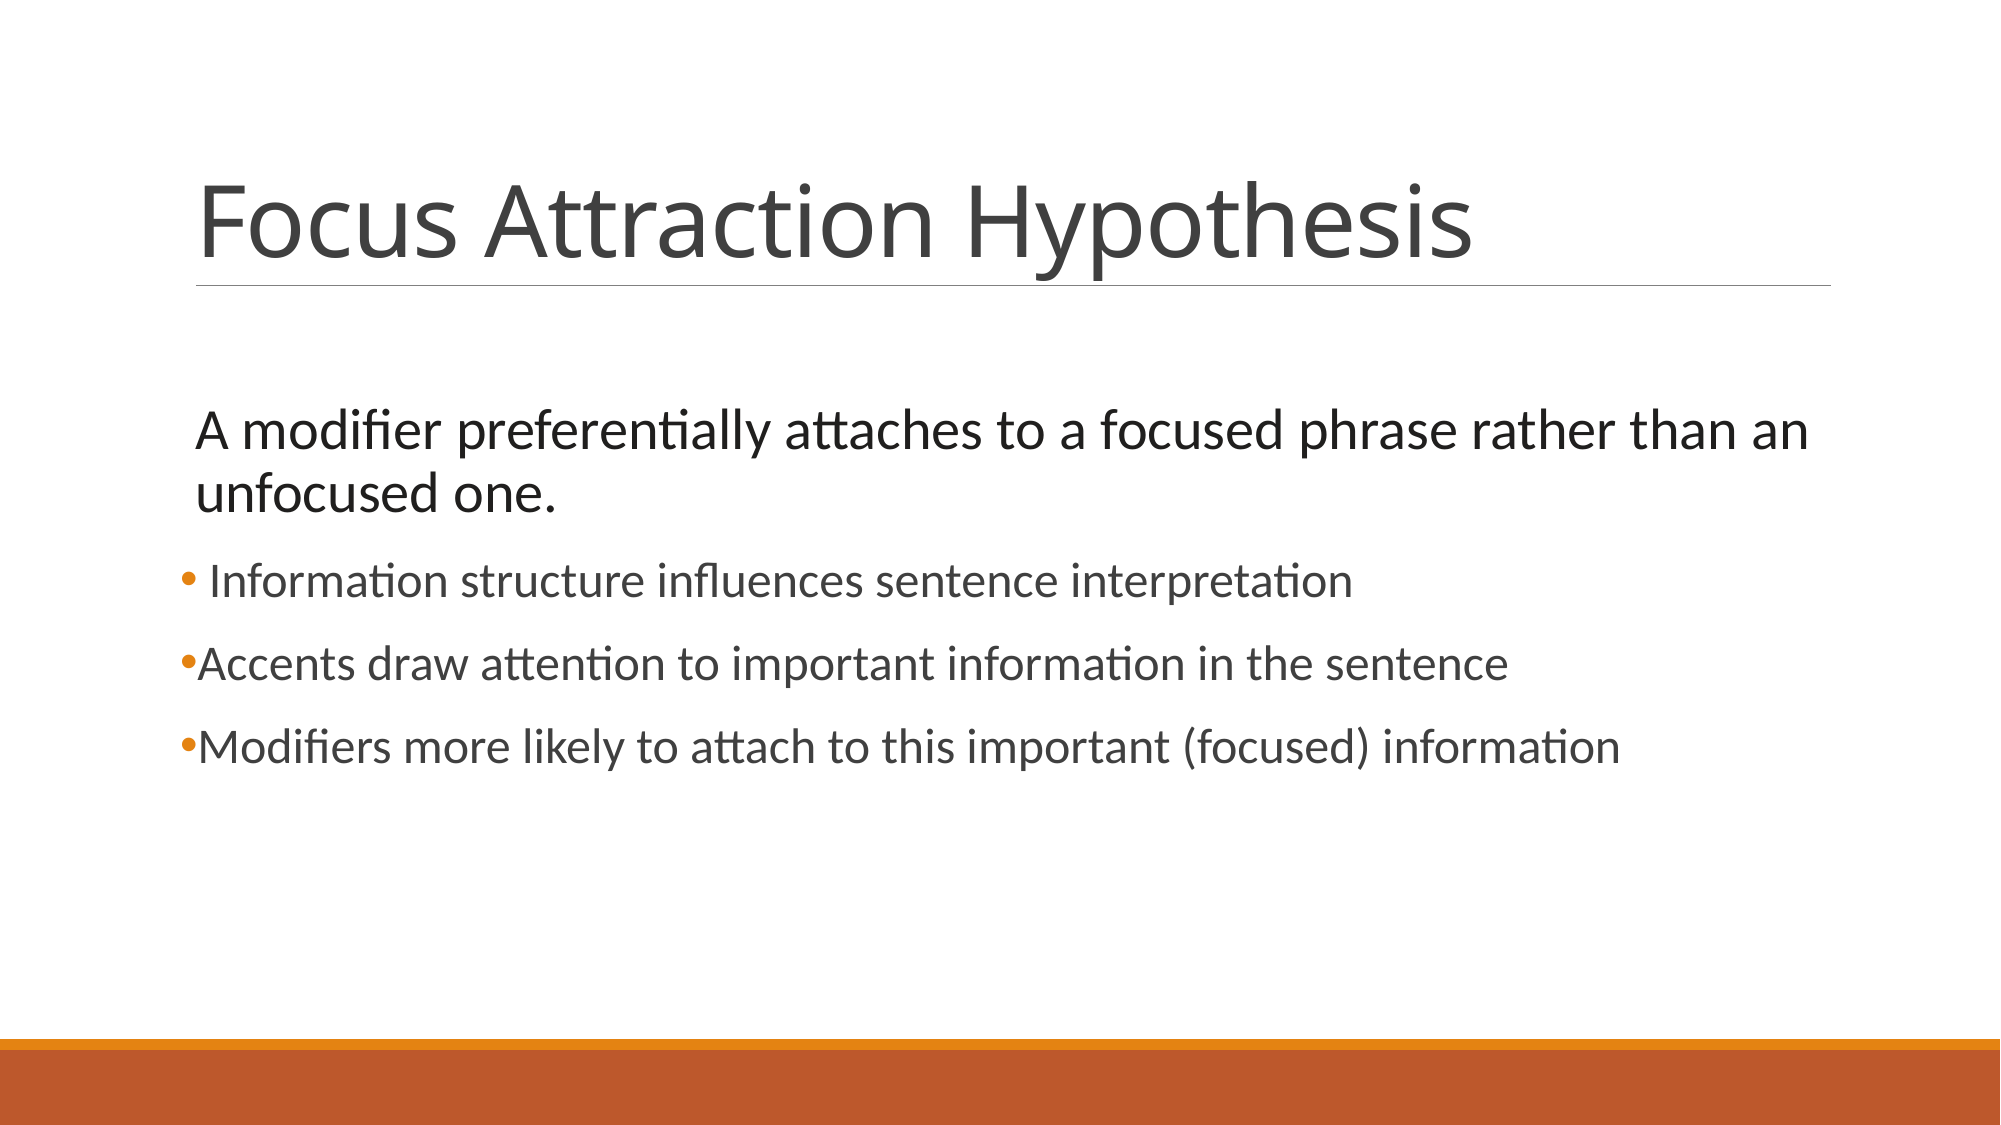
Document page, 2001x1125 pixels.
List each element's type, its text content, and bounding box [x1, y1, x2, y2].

list A modifier preferentially attaches to a focused phrase rather than an unfocused one. Information structure influences sentence interpretation Accents draw attention to important information in the sentence Modifiers more likely to attach to this important (focused) information [180, 302, 1830, 963]
title Focus Attraction Hypothesis [180, 47, 1830, 285]
